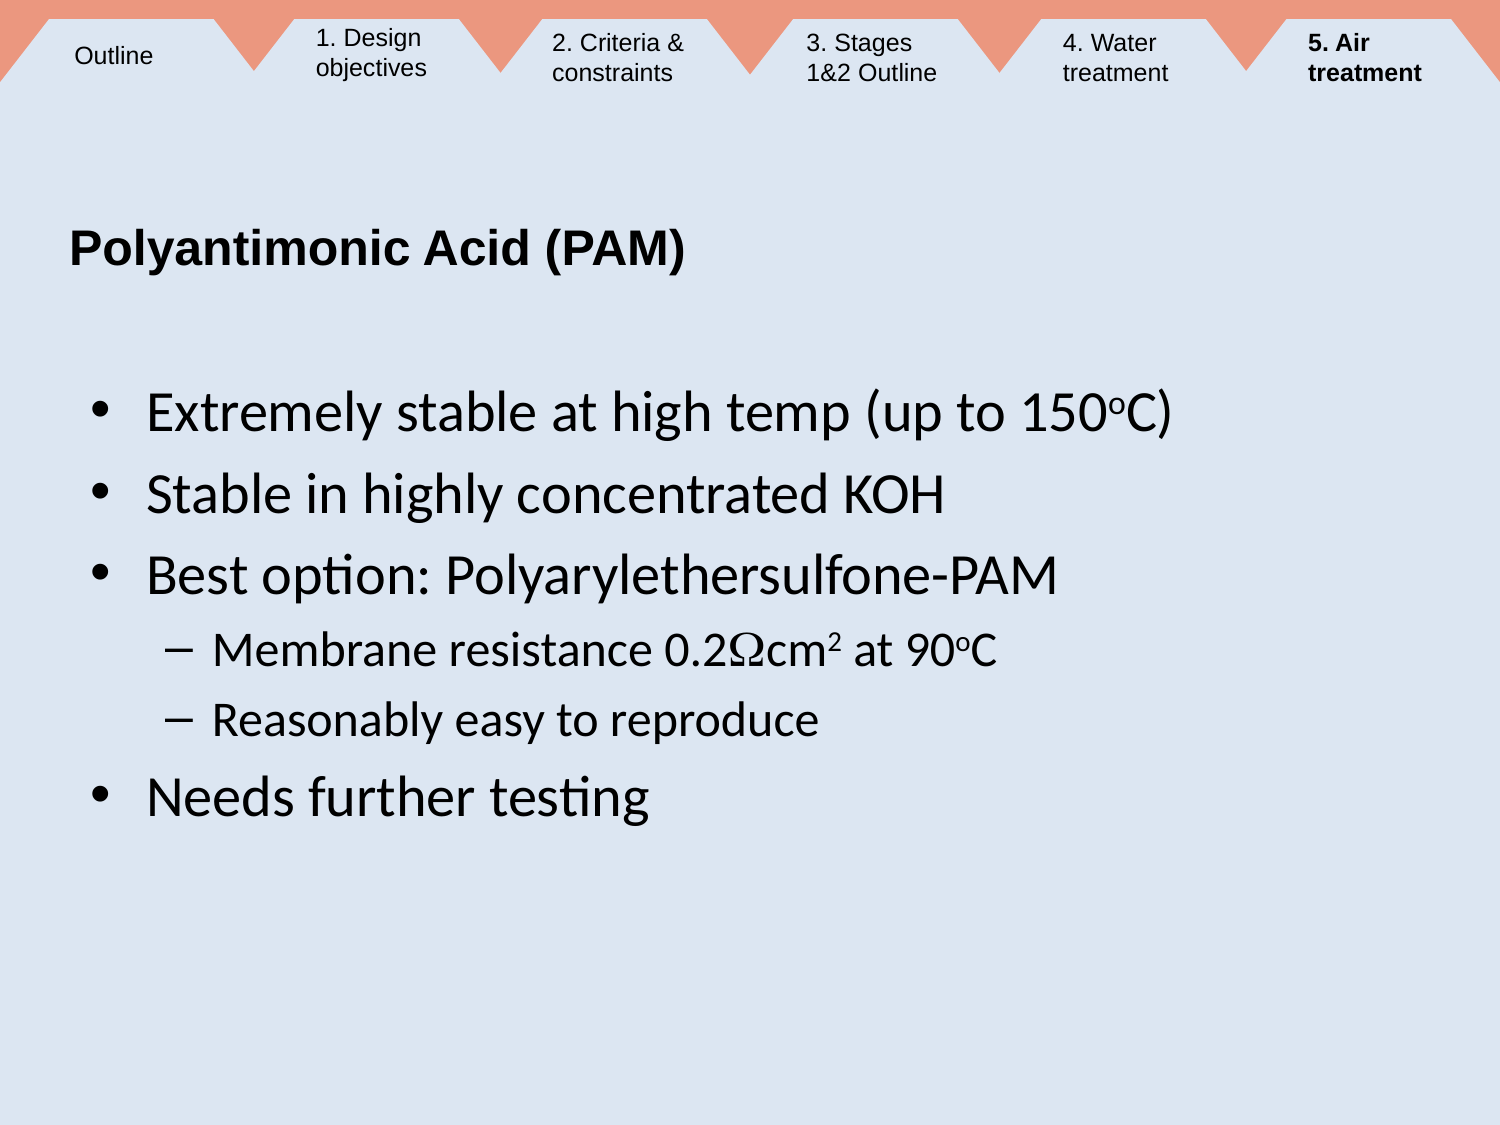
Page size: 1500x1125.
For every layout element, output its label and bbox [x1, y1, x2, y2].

list [0, 0, 1500, 1125]
